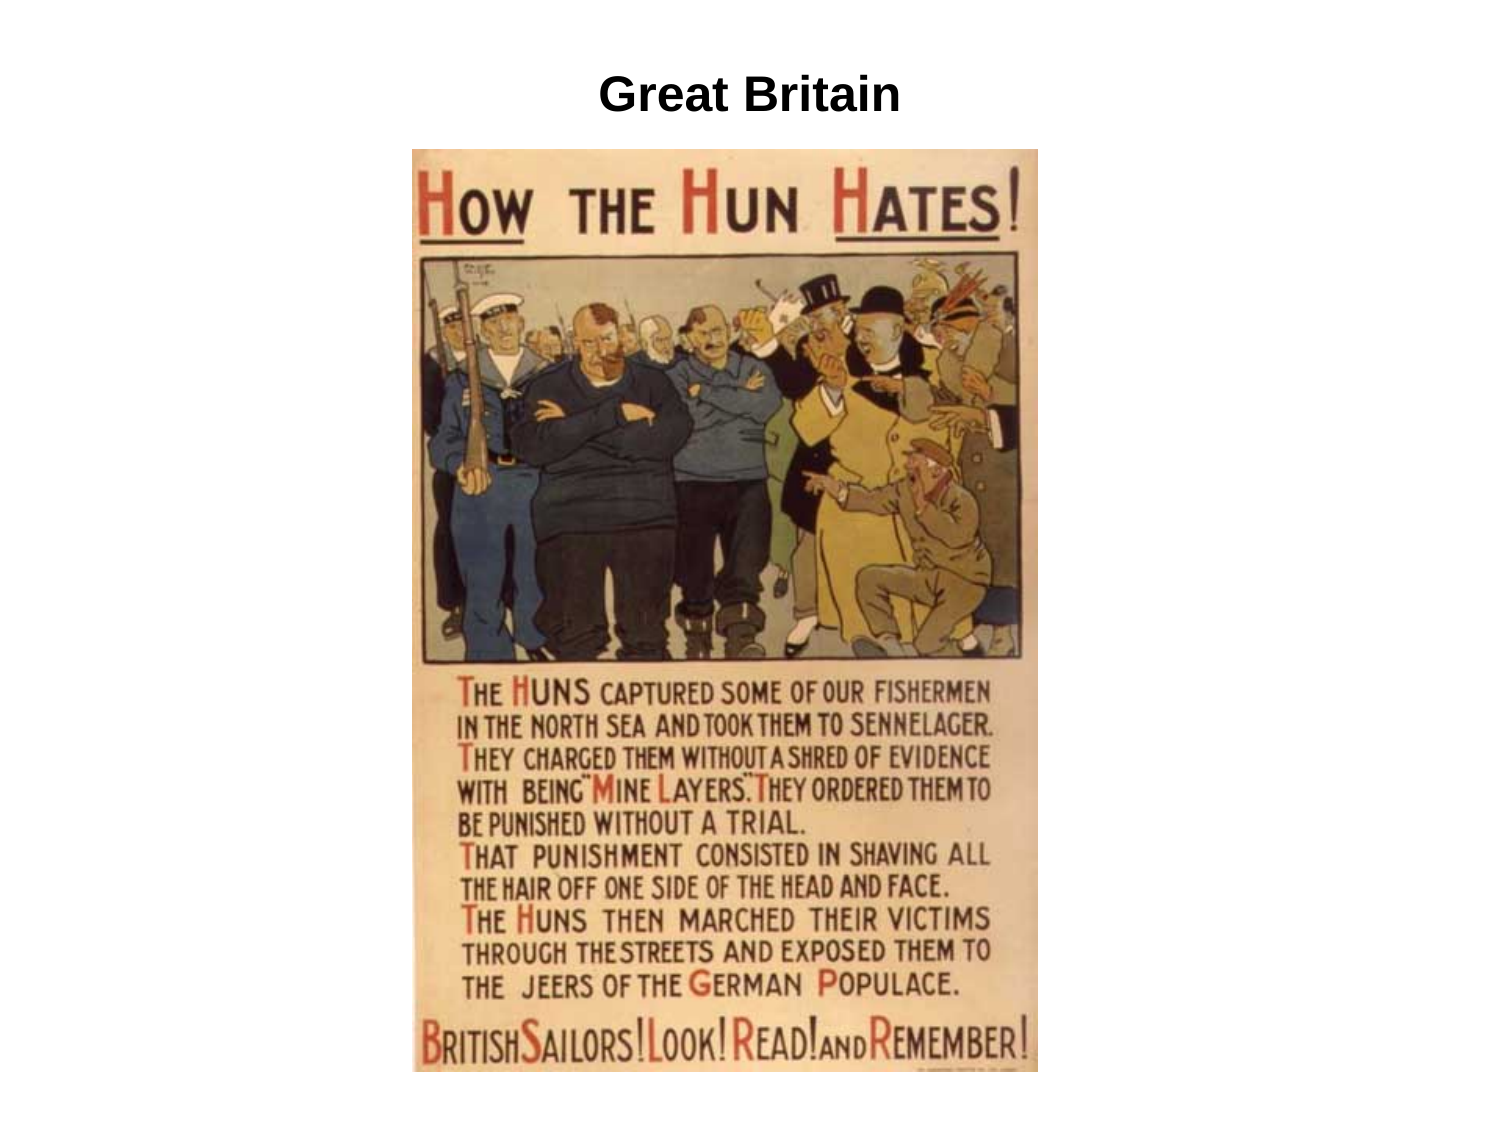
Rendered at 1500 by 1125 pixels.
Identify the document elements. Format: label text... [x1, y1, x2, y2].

picture [412, 149, 1038, 1072]
title Great Britain [74, 44, 1426, 138]
